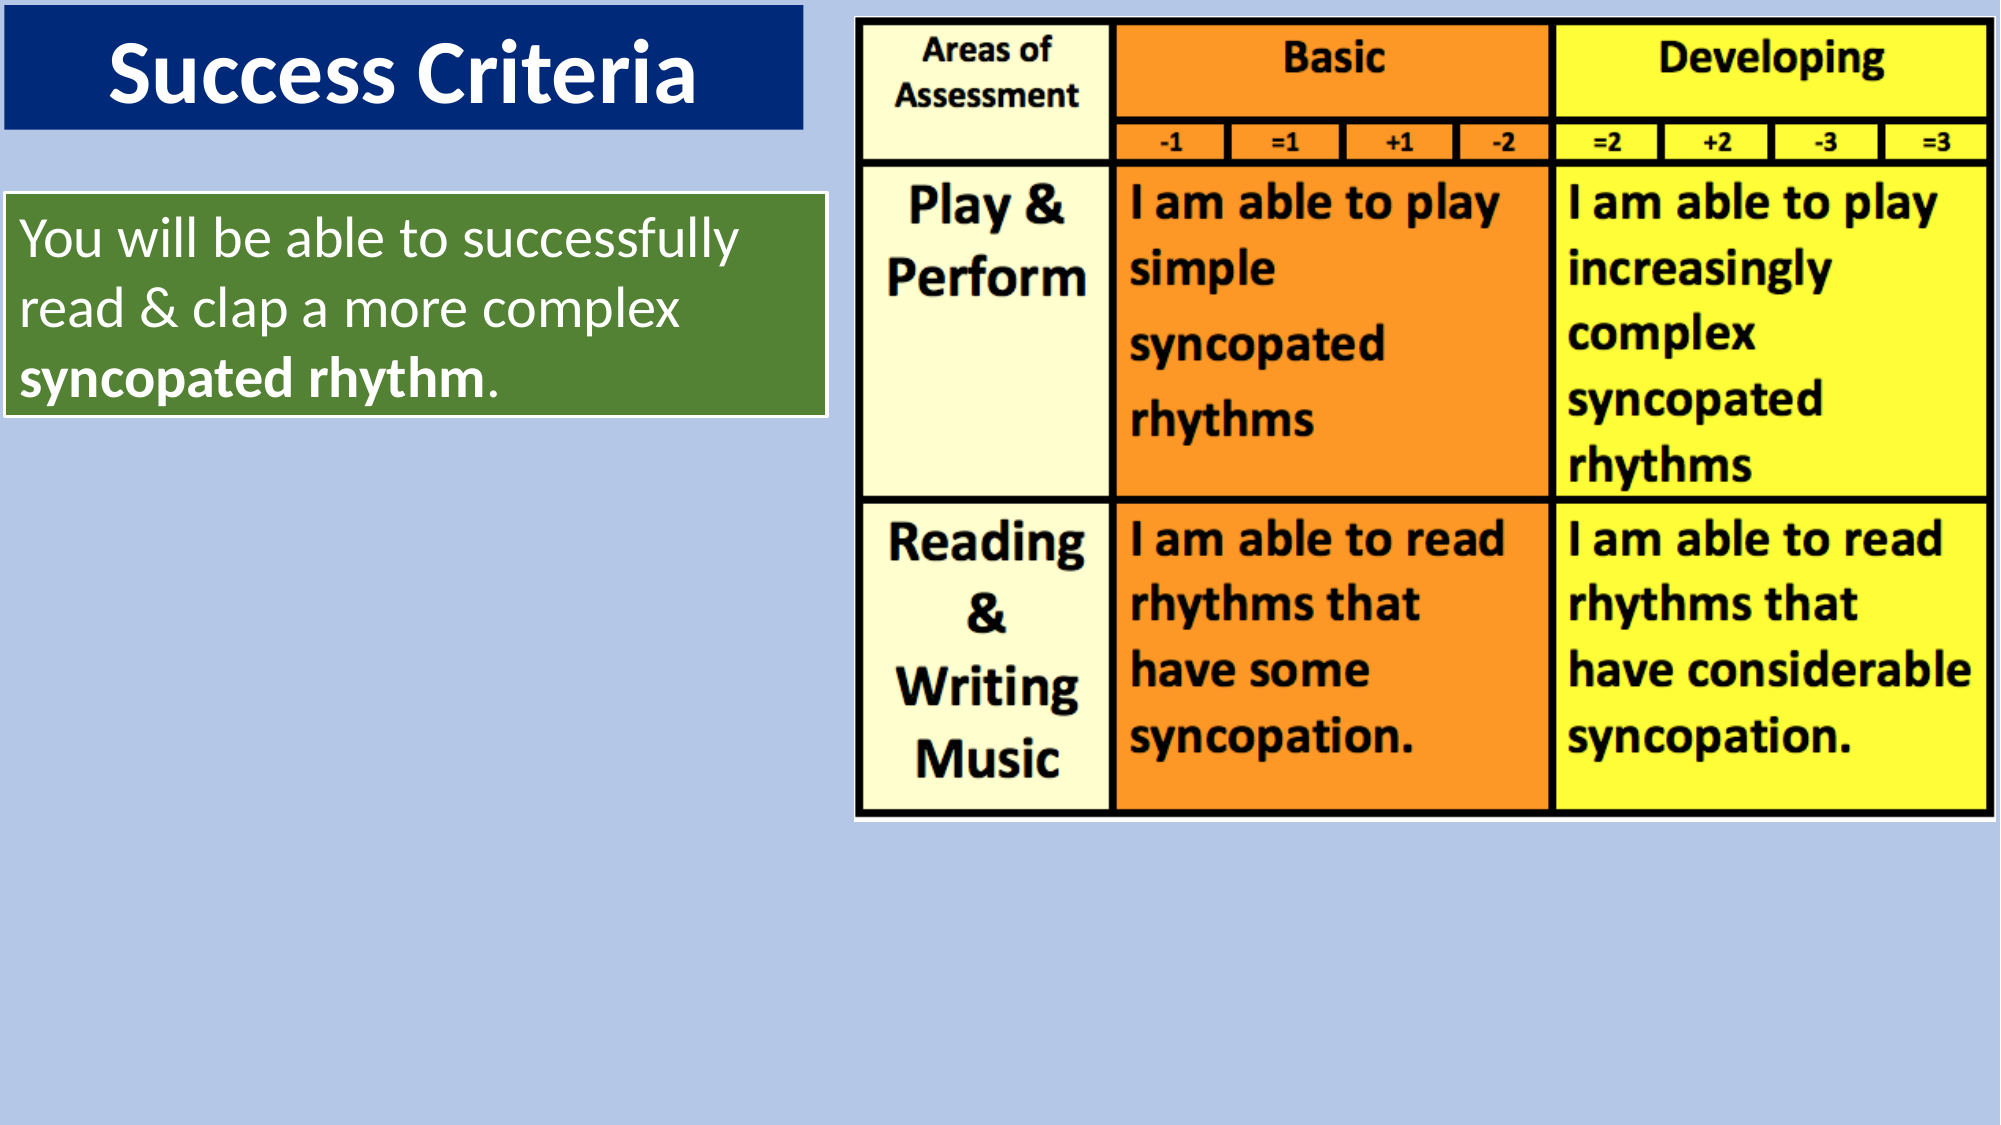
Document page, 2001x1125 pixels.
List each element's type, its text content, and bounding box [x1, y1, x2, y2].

text_box Success Criteria [4, 5, 804, 130]
picture [854, 16, 1996, 823]
text_box You will be able to successfully read & clap a more complex syncopated rhythm. [4, 192, 828, 417]
